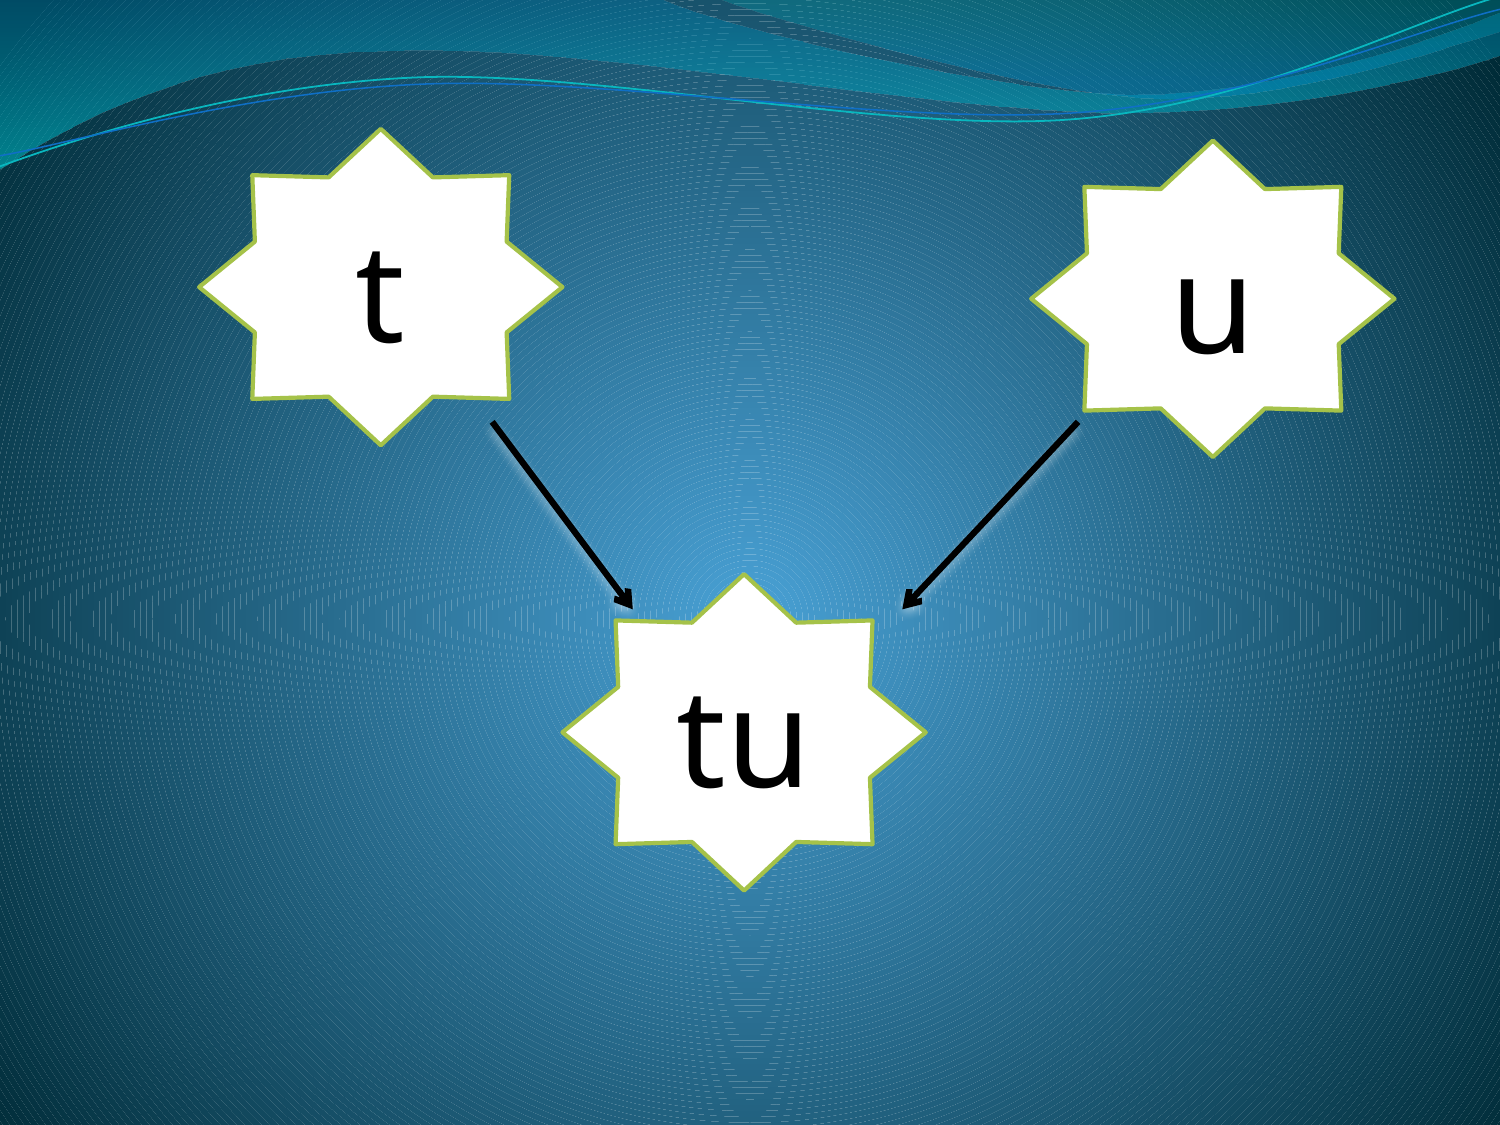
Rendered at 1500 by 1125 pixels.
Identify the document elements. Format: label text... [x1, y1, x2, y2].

text_box t [197, 127, 565, 447]
text_box tu [560, 572, 928, 893]
text_box u [1029, 139, 1397, 459]
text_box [468, 445, 657, 587]
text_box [896, 427, 1085, 604]
